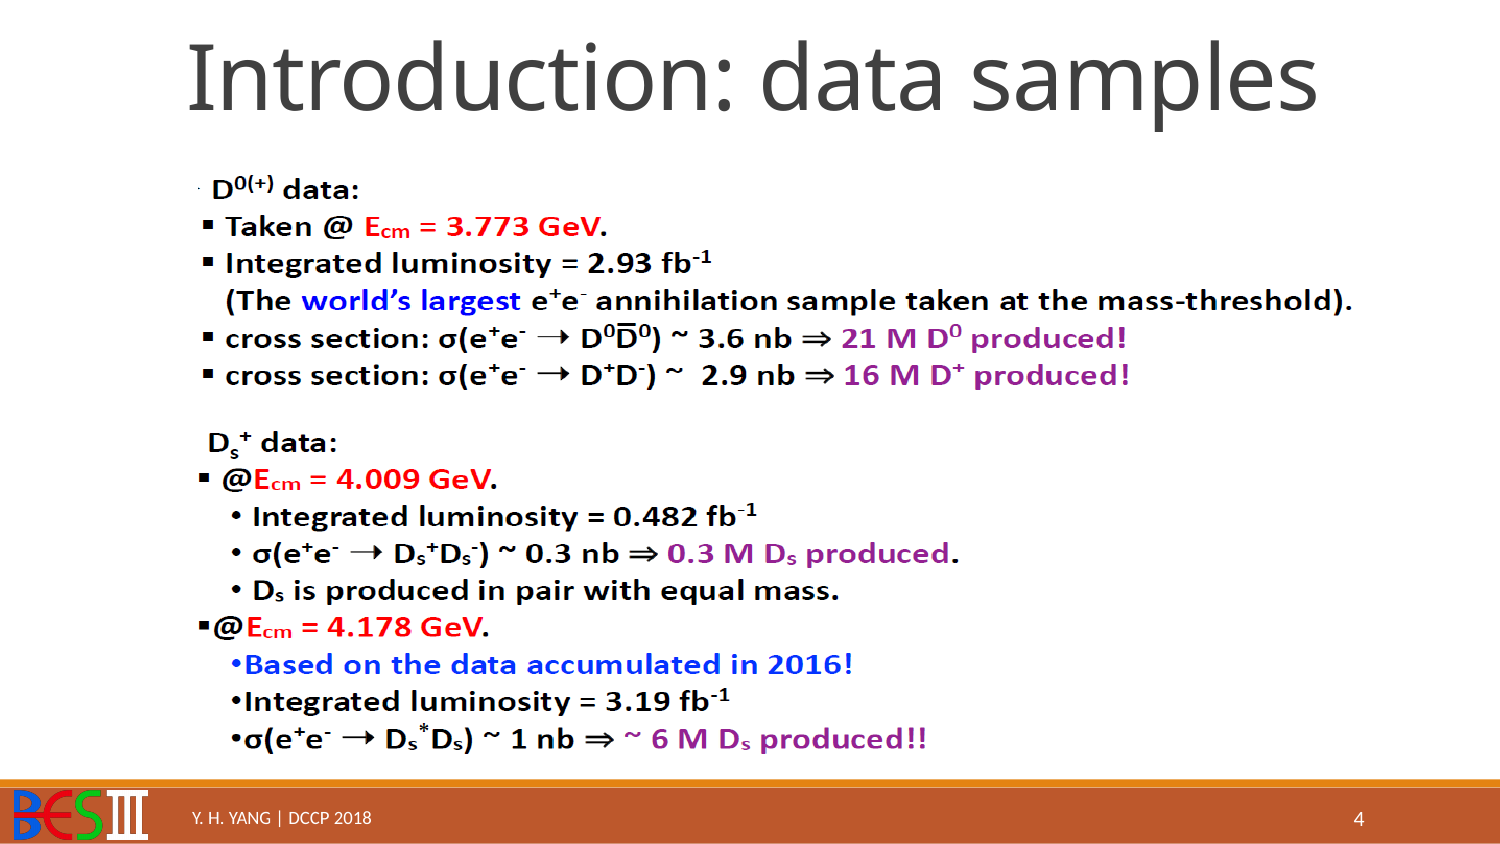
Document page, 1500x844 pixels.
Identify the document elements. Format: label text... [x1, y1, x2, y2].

footer Y. H. Yang | DCCP 2018 [176, 794, 1192, 840]
picture [14, 790, 148, 840]
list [198, 168, 1360, 756]
title Introduction: data samples [135, 35, 1373, 130]
slide_number 3 [1218, 794, 1380, 840]
